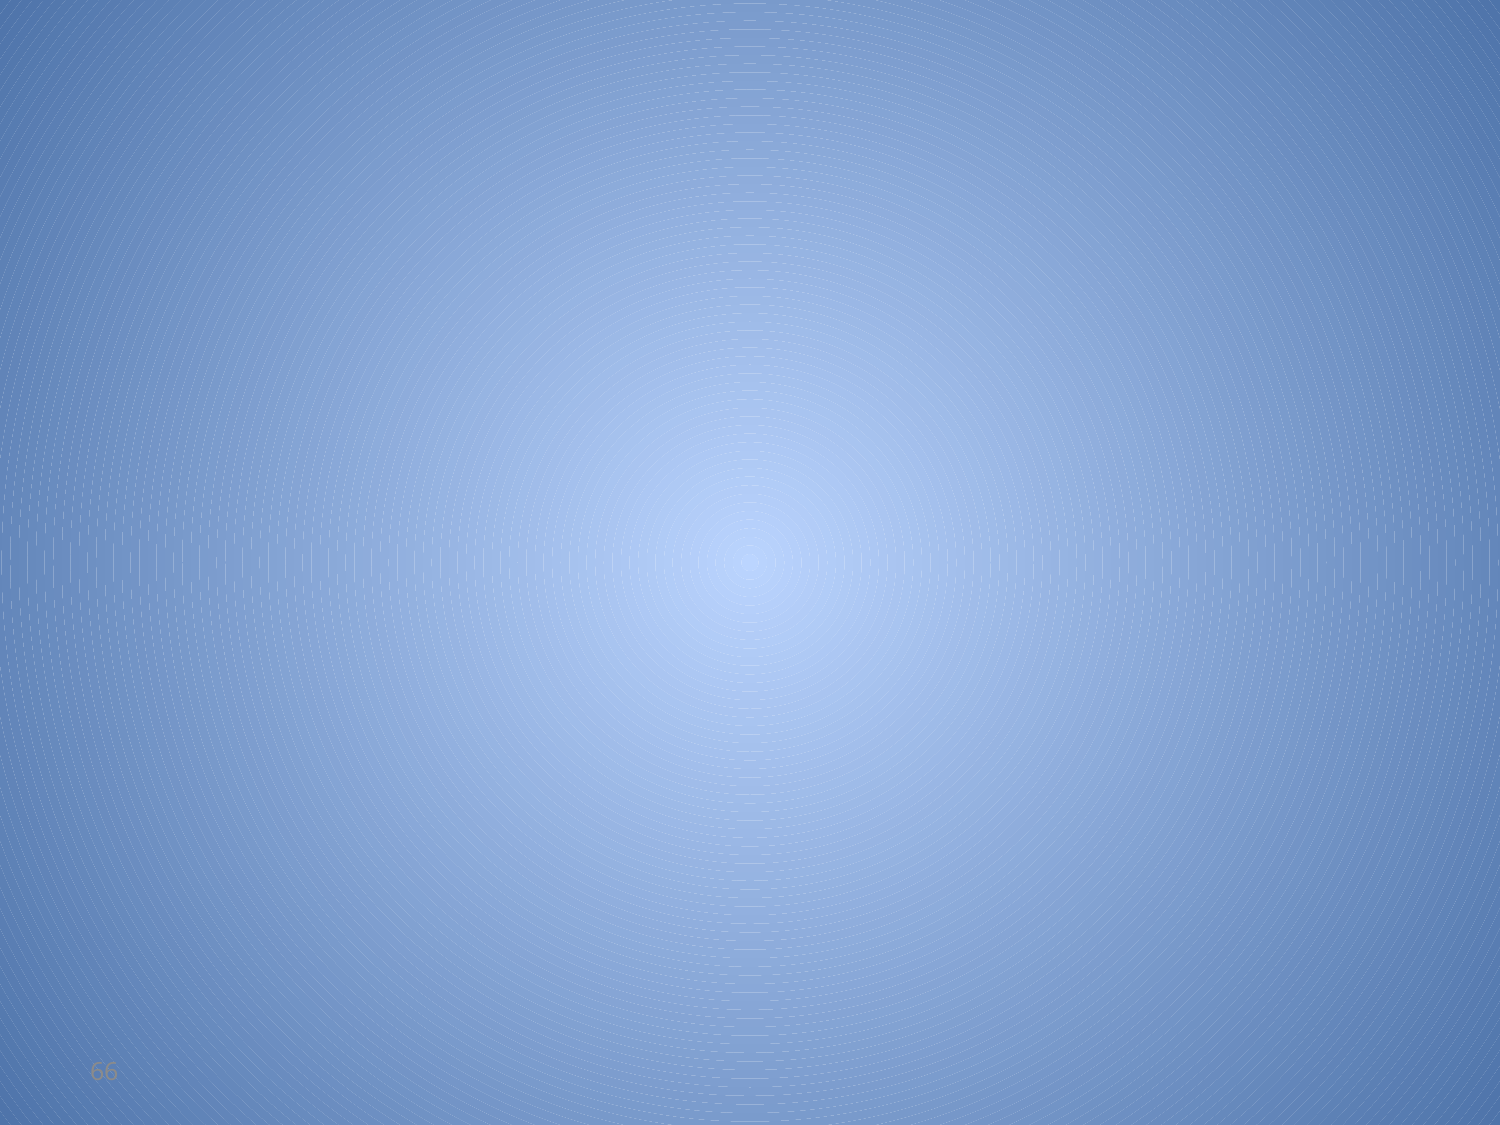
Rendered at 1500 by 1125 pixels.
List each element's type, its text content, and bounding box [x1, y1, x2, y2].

slide_number 66 [75, 1042, 425, 1103]
